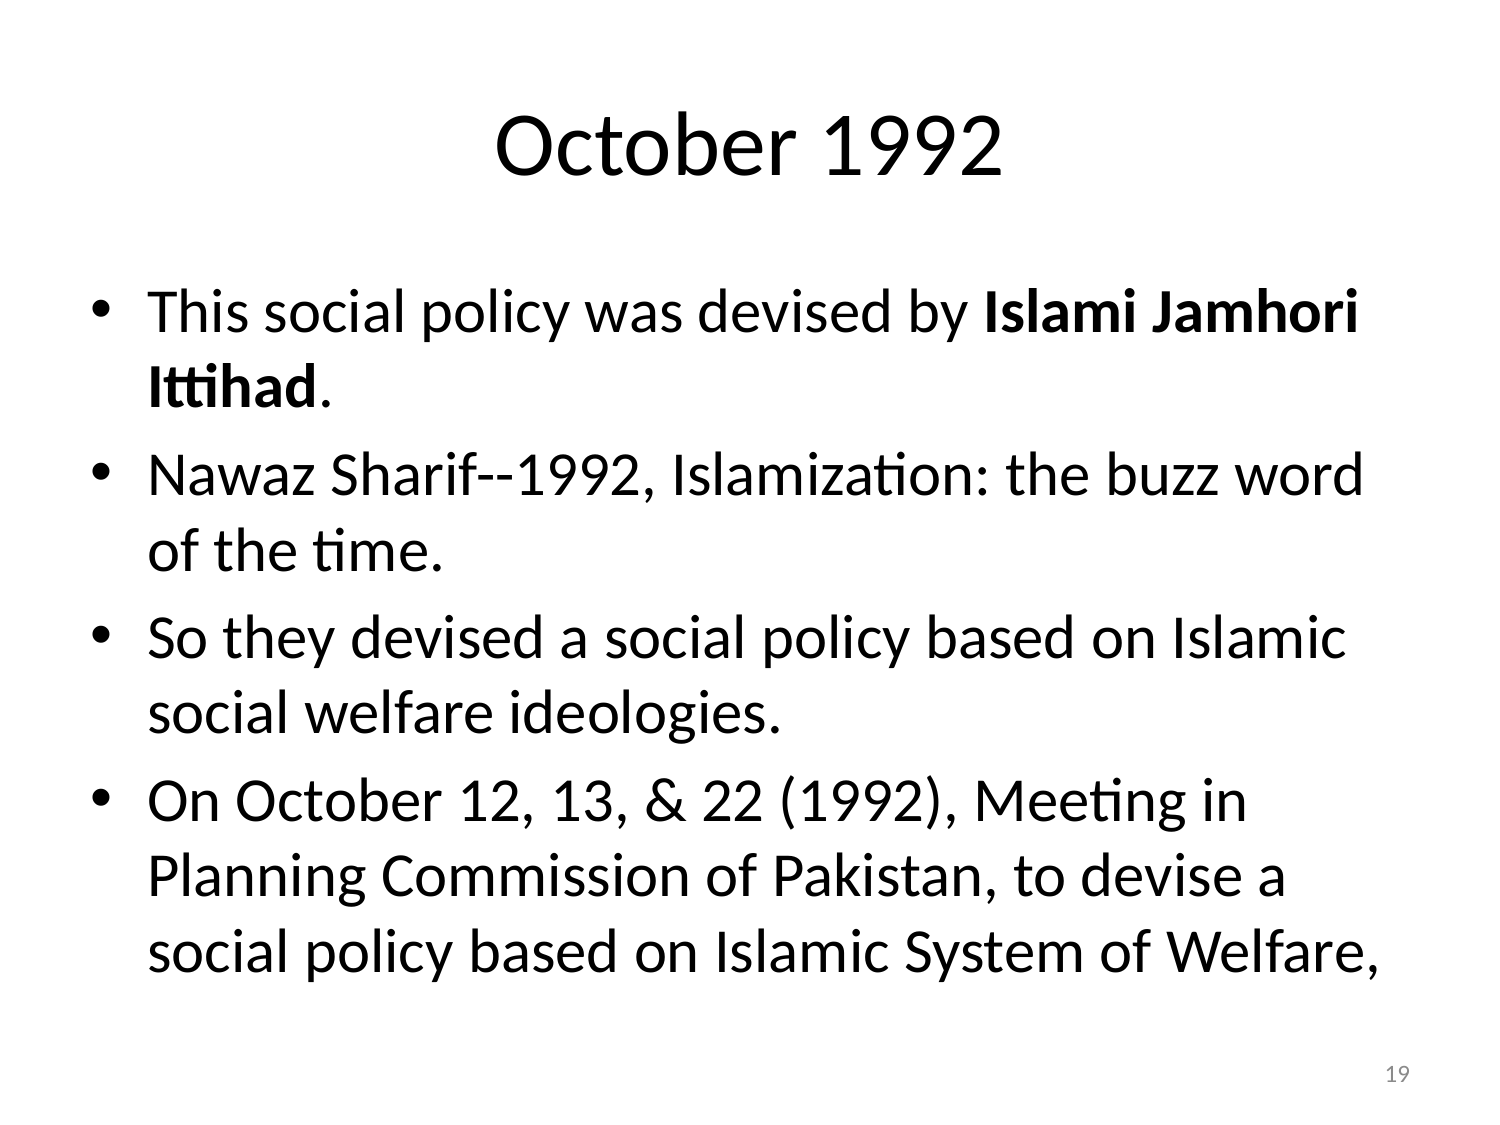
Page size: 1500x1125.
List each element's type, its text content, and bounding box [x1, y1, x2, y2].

list This social policy was devised by Islami Jamhori Ittihad. Nawaz Sharif--1992, Islamization: the buzz word of the time. So they devised a social policy based on Islamic social welfare ideologies. On October 12, 13, & 22 (1992), Meeting in Planning Commission of Pakistan, to devise a social policy based on Islamic System of Welfare, [75, 262, 1425, 1005]
slide_number 19 [1074, 1042, 1425, 1103]
title October 1992 [75, 45, 1425, 233]
